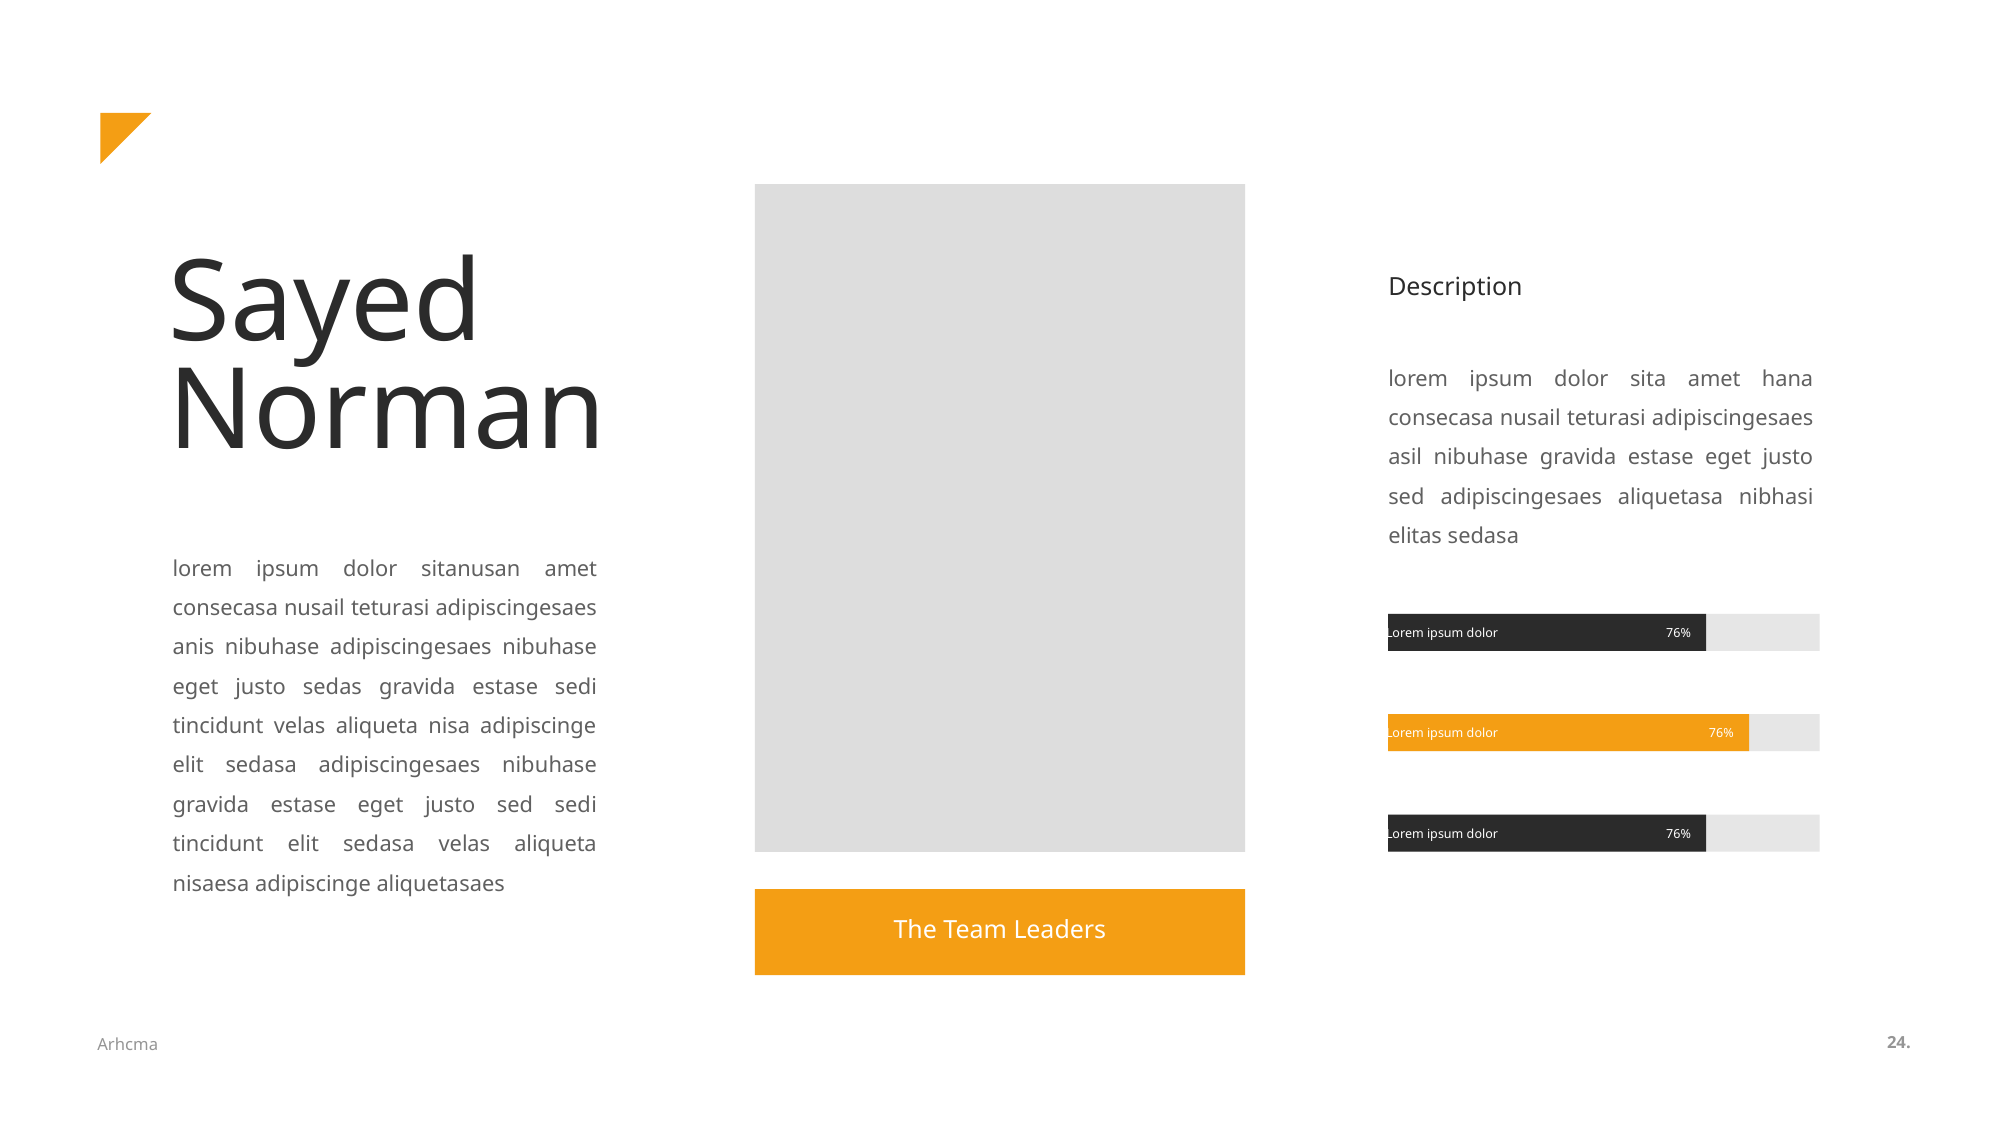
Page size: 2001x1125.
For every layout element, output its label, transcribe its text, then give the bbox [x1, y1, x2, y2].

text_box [1388, 714, 1820, 752]
text_box lorem ipsum dolor sitanusan amet consecasa nusail teturasi adipiscingesaes anis nibuhase adipiscingesaes nibuhase eget justo sedas gravida estase sedi tincidunt velas aliqueta nisa adipiscinge elit sedasa adipiscingesaes nibuhase gravida estase eget justo sed sedi tincidunt elit sedasa velas aliqueta nisaesa adipiscinge aliquetasaes [157, 533, 612, 903]
picture [754, 184, 1246, 852]
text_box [754, 888, 1246, 976]
text_box Description [1373, 268, 1829, 308]
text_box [83, 1024, 1924, 1062]
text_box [1388, 613, 1820, 651]
text_box [99, 111, 154, 167]
text_box Sayed Norman [153, 246, 627, 478]
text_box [1388, 814, 1820, 852]
text_box lorem ipsum dolor sita amet hana consecasa nusail teturasi adipiscingesaes asil nibuhase gravida estase eget justo sed adipiscingesaes aliquetasa nibhasi elitas sedasa [1373, 344, 1829, 556]
